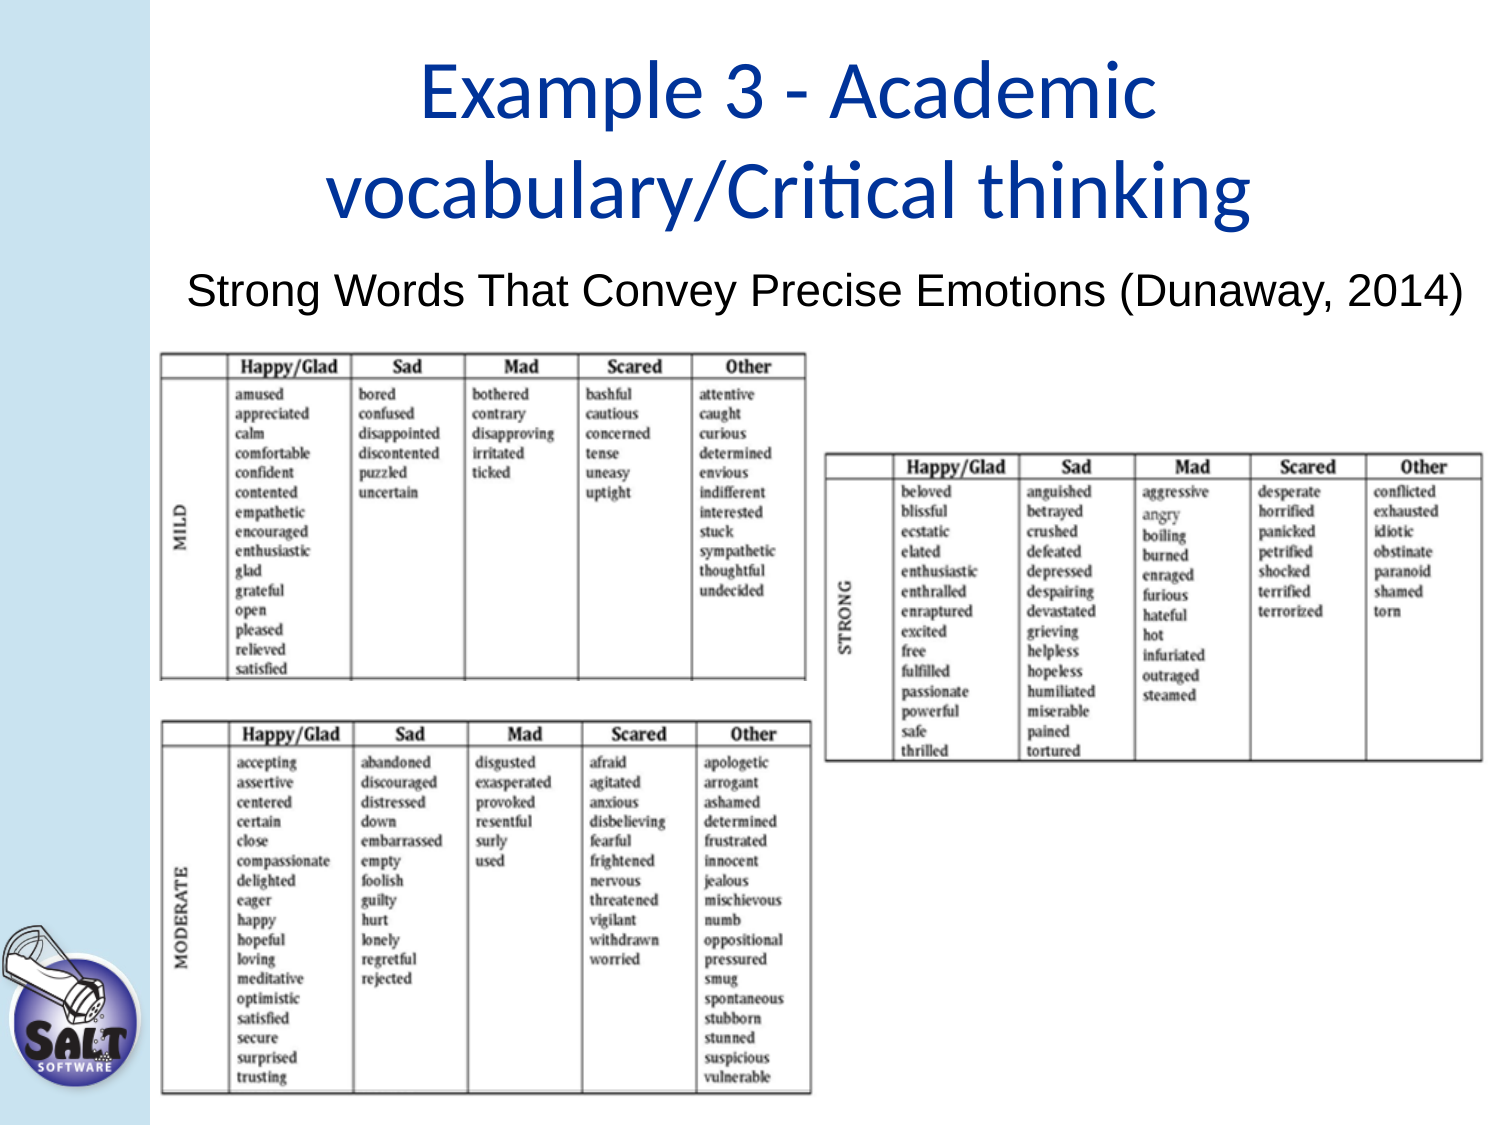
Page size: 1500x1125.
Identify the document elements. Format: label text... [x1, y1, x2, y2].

text_box Strong Words That Convey Precise Emotions (Dunaway, 2014) [171, 253, 1481, 323]
picture [0, 0, 150, 1125]
picture [159, 715, 817, 1101]
title Example 3 - Academic vocabulary/Critical thinking [152, 12, 1425, 259]
picture [154, 349, 813, 681]
picture [820, 449, 1488, 766]
